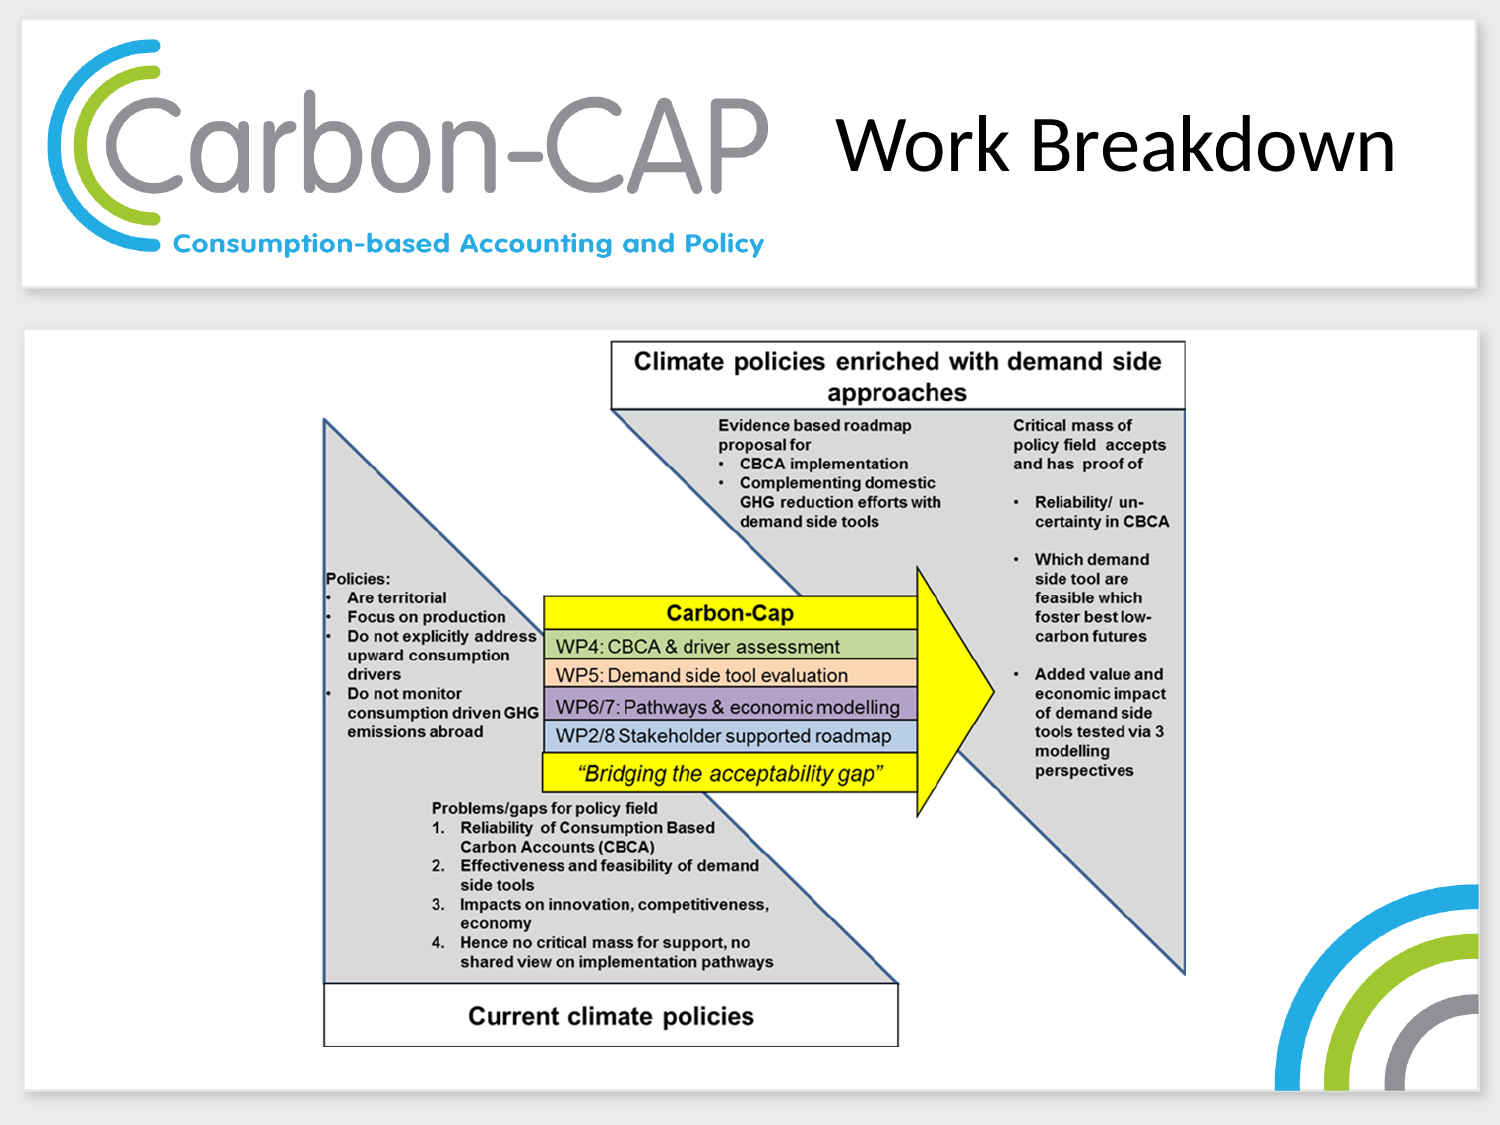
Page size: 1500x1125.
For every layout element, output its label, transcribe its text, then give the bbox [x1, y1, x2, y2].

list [314, 337, 1186, 1048]
title Work Breakdown [809, 45, 1425, 233]
picture [0, 0, 1500, 1125]
